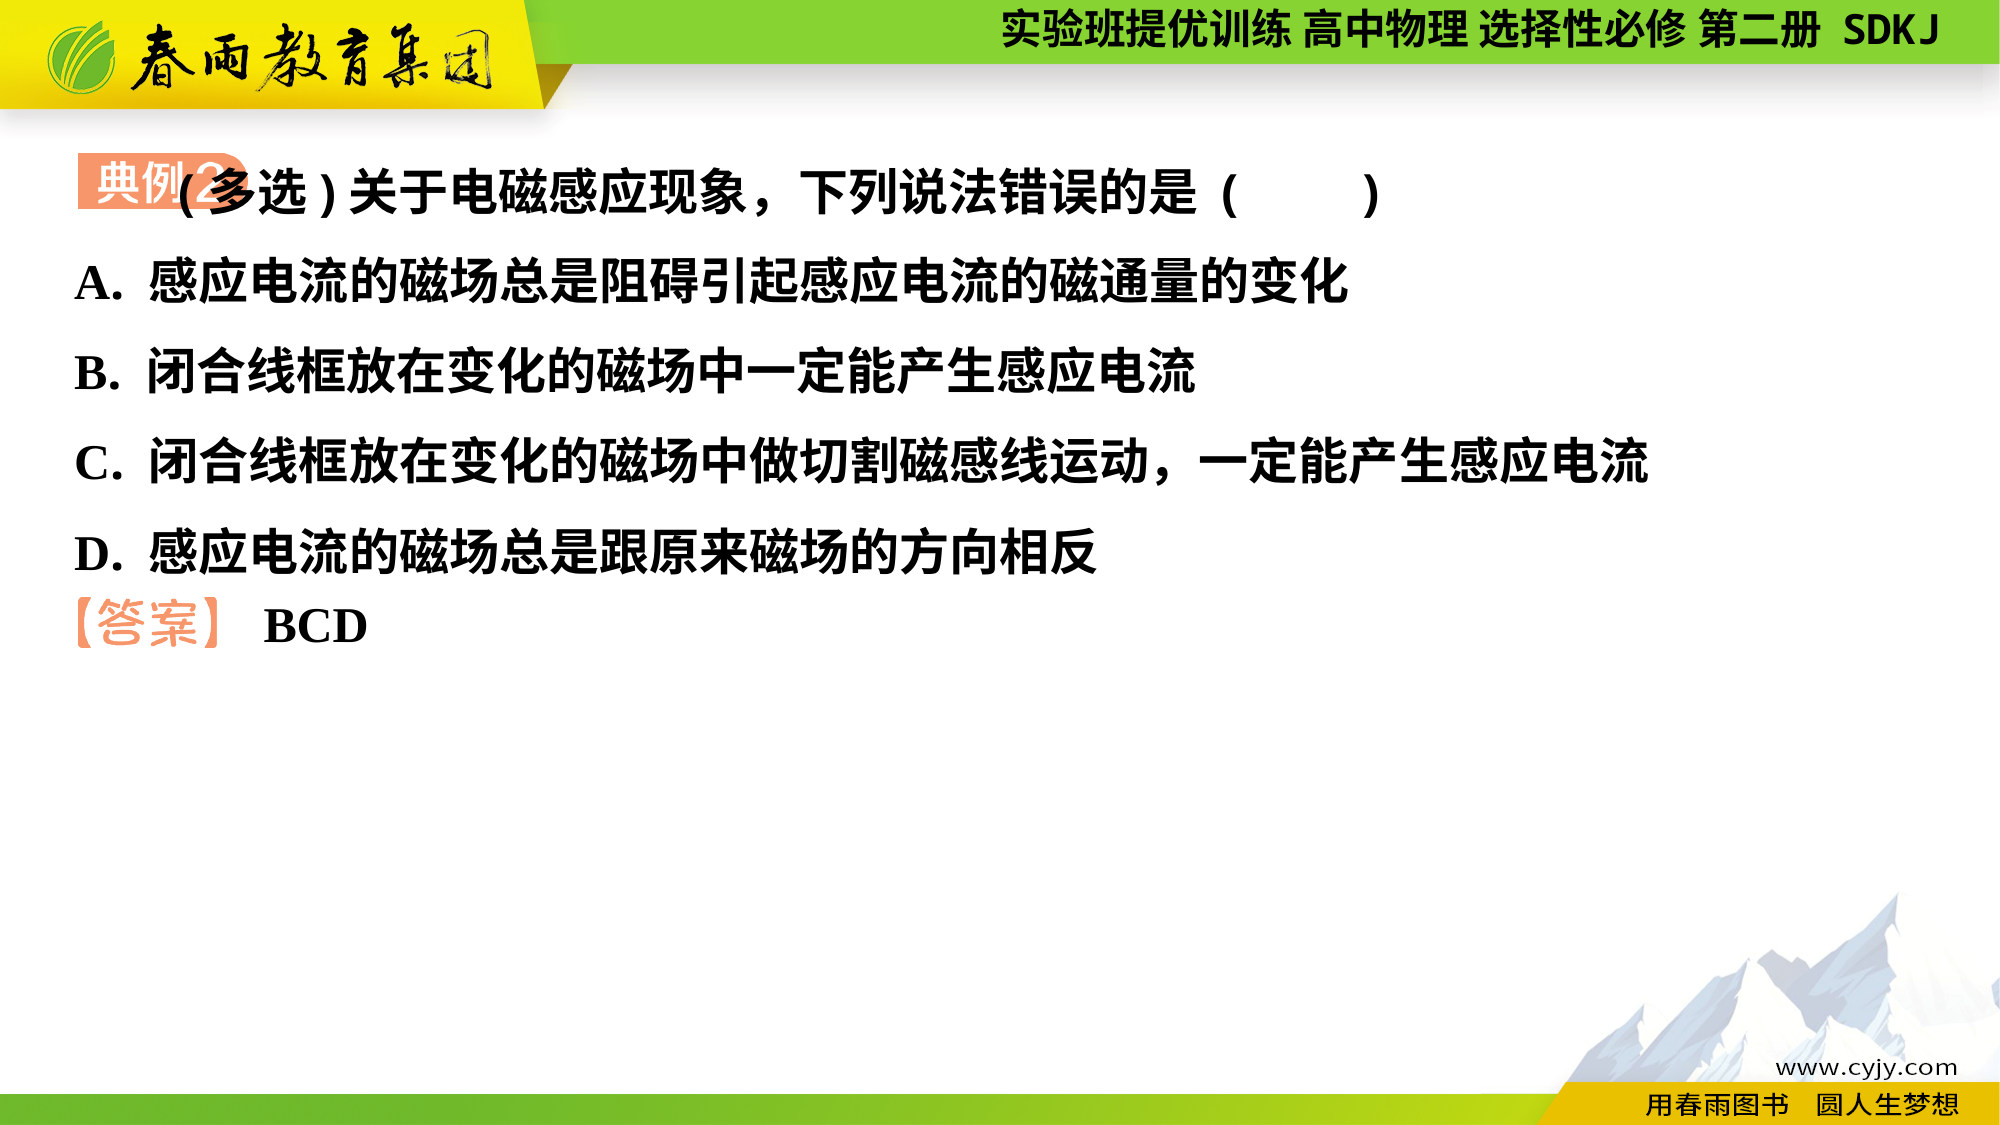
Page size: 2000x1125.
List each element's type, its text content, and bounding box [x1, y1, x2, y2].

list (多选)关于电磁感应现象，下列说法错误的是 ( ) A. 感应电流的磁场总是阻碍引起感应电流的磁通量的变化 B. 闭合线框放在变化的磁场中一定能产生感应电流 C. 闭合线框放在变化的磁场中做切割磁感线运动，一定能产生感应电流 D. 感应电流的磁场总是跟原来磁场的方向相反 [59, 122, 1944, 581]
text_box BCD [248, 584, 384, 660]
picture [0, 0, 2000, 1125]
